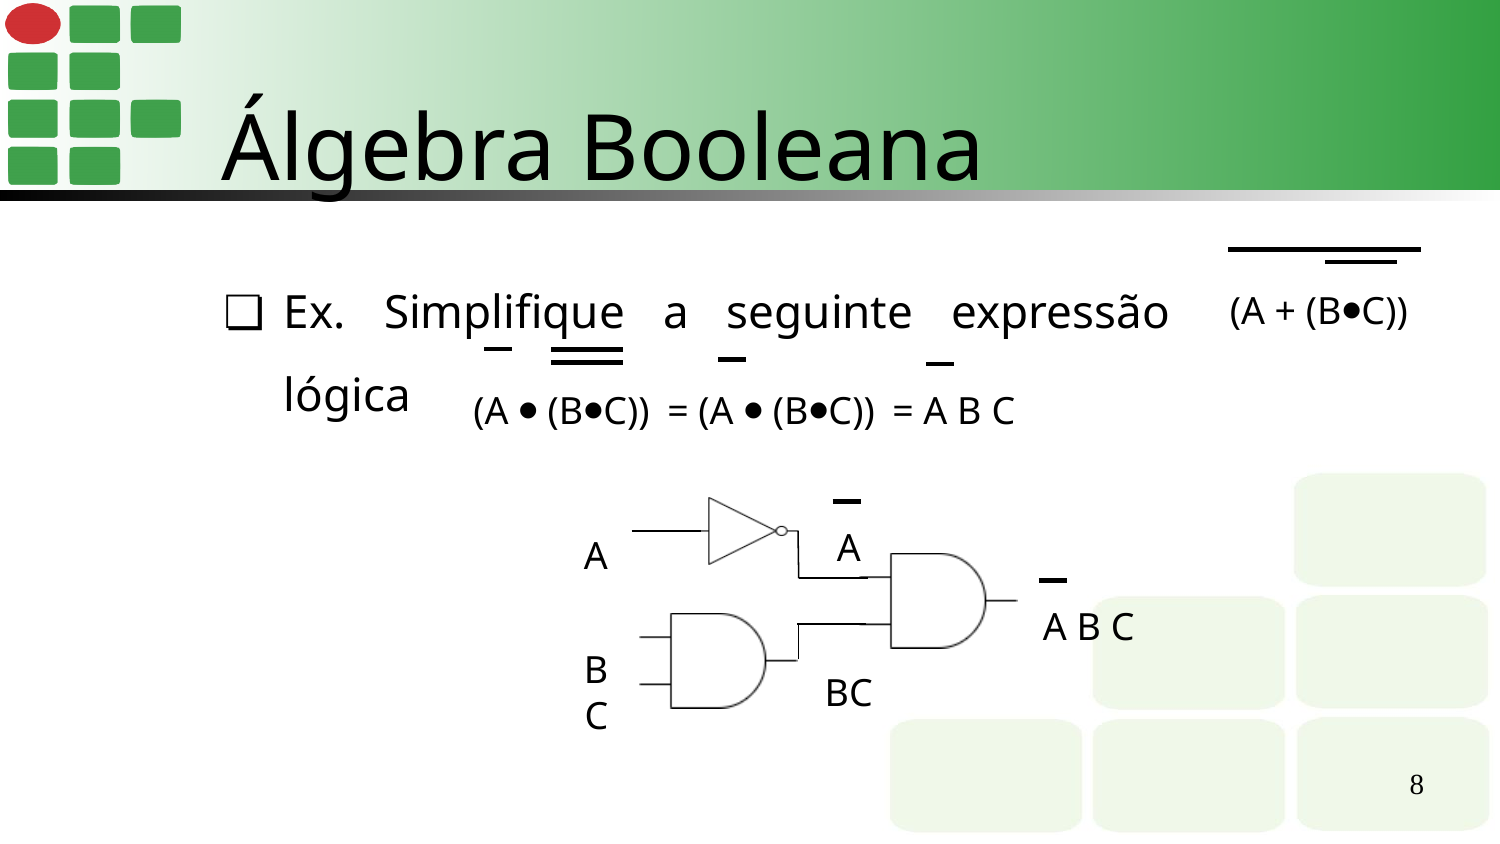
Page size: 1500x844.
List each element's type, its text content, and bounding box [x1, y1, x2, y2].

text_box A [821, 494, 876, 552]
text_box (A ⦁ (B⦁C)) [458, 356, 652, 415]
picture [803, 441, 1495, 835]
text_box C [569, 662, 624, 721]
text_box BC [809, 638, 894, 697]
picture [686, 496, 799, 565]
picture [639, 613, 798, 710]
text_box A B C [1027, 573, 1186, 632]
slide_number ‹#› [1075, 768, 1425, 827]
text_box B [568, 616, 623, 675]
text_box = A B C [877, 356, 1042, 415]
text_box Ex. Simplifique a seguinte expressão lógica [193, 248, 1186, 316]
text_box = (A ⦁ (B⦁C)) [652, 356, 877, 415]
picture [5, 3, 181, 185]
text_box (A + (B⦁C)) [1214, 256, 1485, 315]
text_box A [568, 502, 623, 560]
text_box Álgebra Booleana [206, 26, 1468, 207]
